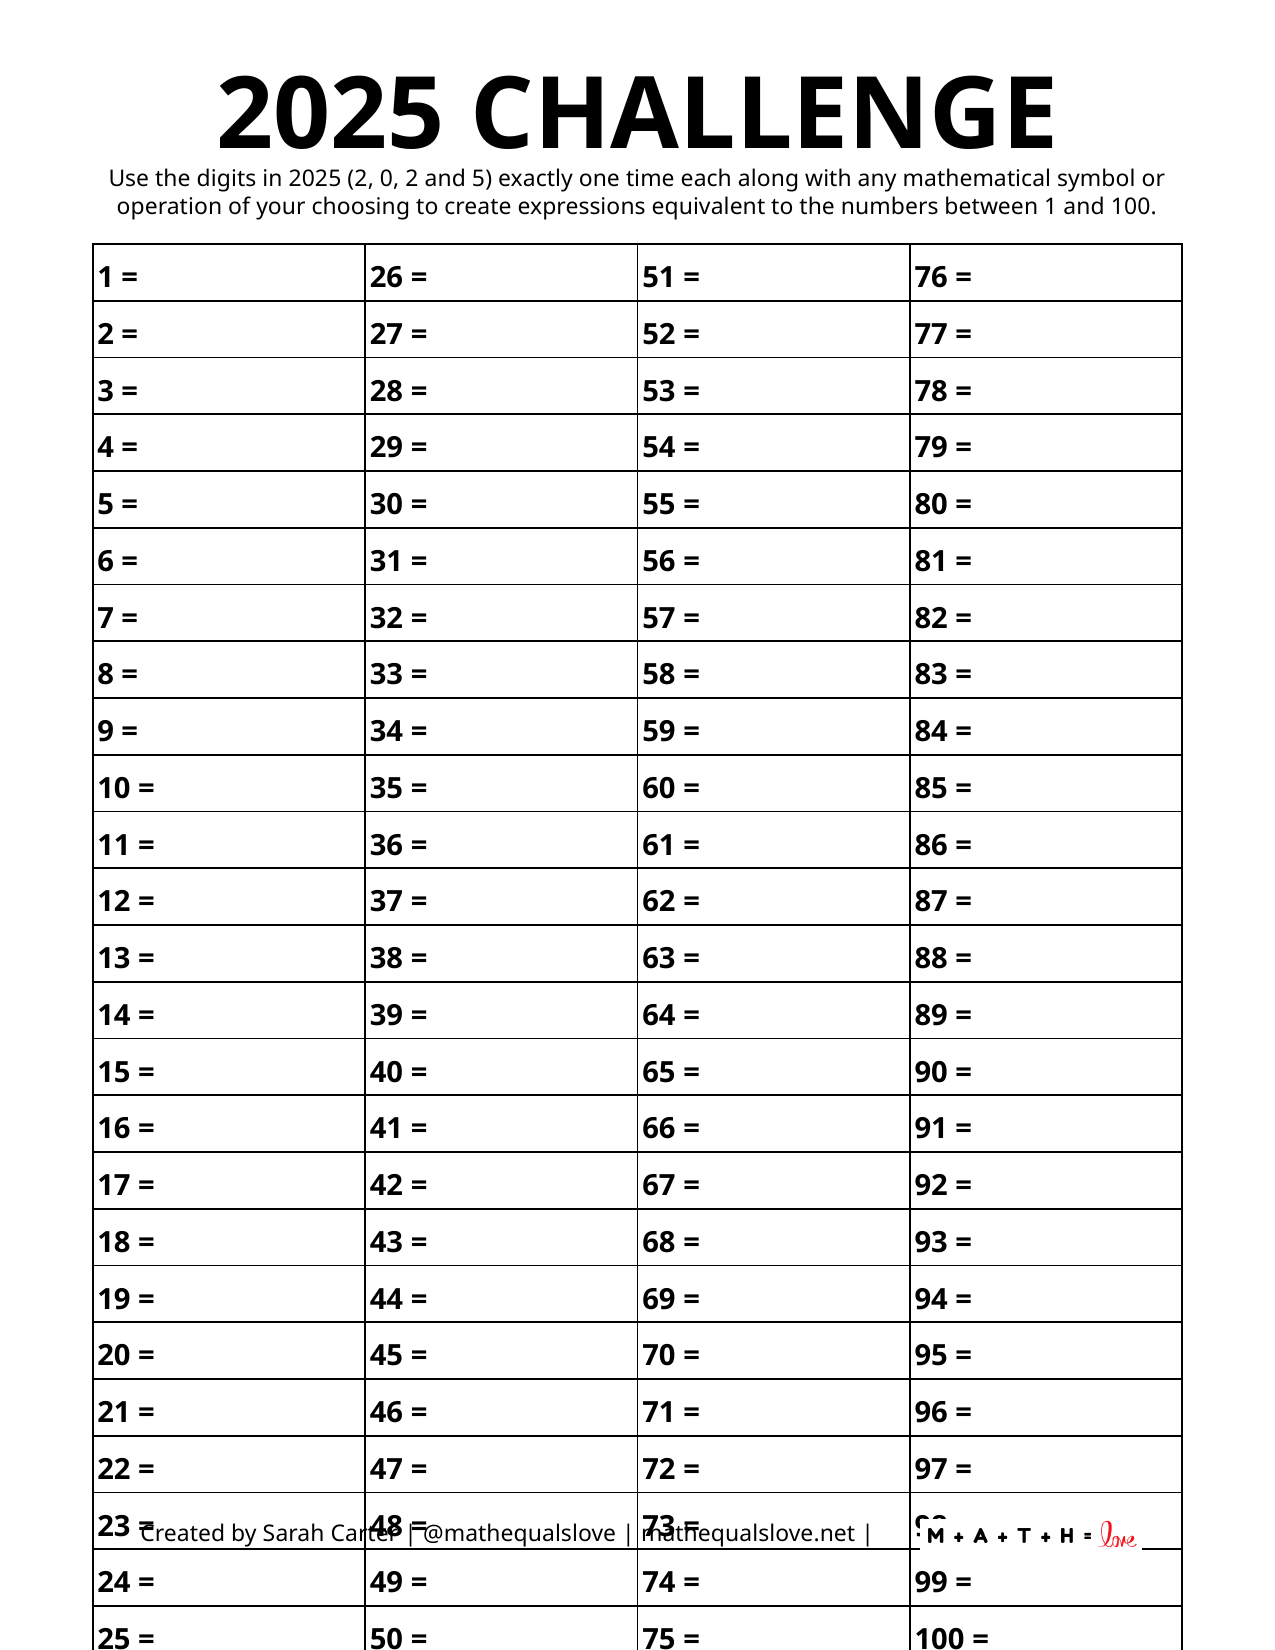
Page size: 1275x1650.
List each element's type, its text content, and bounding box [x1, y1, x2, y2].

table_cell 17 = [94, 1153, 264, 1208]
table_cell 33 = [366, 642, 637, 697]
table_cell 81 = [911, 529, 1181, 584]
table_header 51 = [638, 245, 909, 300]
table_cell 30 = [366, 472, 637, 527]
table_cell 29 = [366, 415, 637, 470]
table_cell 54 = [638, 415, 909, 470]
table_cell 15 = [94, 1039, 264, 1094]
table_cell 27 = [366, 302, 637, 357]
table_cell 4 = [94, 415, 364, 470]
table_cell 14 = [94, 983, 264, 1038]
table_cell 8 = [94, 642, 364, 697]
table_cell 9 = [94, 699, 364, 754]
table_cell 55 = [638, 472, 909, 527]
table_cell 80 = [911, 472, 1181, 527]
table_cell 25 = [94, 1607, 264, 1650]
table_cell 77 = [911, 302, 1181, 357]
table_cell 22 = [94, 1437, 264, 1492]
table_cell 12 = [94, 869, 264, 924]
table_cell 7 = [94, 585, 364, 640]
table_cell 11 = [94, 812, 264, 867]
table_cell 21 = [94, 1380, 264, 1435]
table_cell 53 = [638, 358, 909, 413]
table_cell 57 = [638, 585, 909, 640]
text_box [264, 700, 1275, 1650]
table_cell 16 = [94, 1096, 264, 1151]
table_cell 10 = [94, 756, 264, 811]
table_cell 20 = [94, 1323, 264, 1378]
table_cell 24 = [94, 1550, 264, 1605]
table_cell 79 = [911, 415, 1181, 470]
table_cell 82 = [911, 585, 1181, 640]
table_cell 2 = [94, 302, 364, 357]
table_cell 32 = [366, 585, 637, 640]
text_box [125, 1510, 1254, 1555]
table_cell 52 = [638, 302, 909, 357]
table_cell 56 = [638, 529, 909, 584]
table_cell 23 = [94, 1493, 264, 1548]
table_cell 5 = [94, 472, 364, 527]
table_header 76 = [911, 245, 1181, 300]
table_header 1 = [94, 245, 364, 300]
table_cell 13 = [94, 926, 264, 981]
table_cell 19 = [94, 1266, 264, 1321]
table_cell 83 = [911, 642, 1181, 697]
table_header 26 = [366, 245, 637, 300]
table_cell 18 = [94, 1210, 264, 1265]
table_cell 28 = [366, 358, 637, 413]
table_cell 78 = [911, 358, 1181, 413]
table_cell 58 = [638, 642, 909, 697]
table_cell 6 = [94, 529, 364, 584]
table_cell 31 = [366, 529, 637, 584]
table_cell 3 = [94, 358, 364, 413]
text_box Use the digits in 2025 (2, 0, 2 and 5) exactly one time each along with any mathematical symbol or operation of your choosing to create expressions equivalent to the numbers between 1 and 100. [74, 157, 1200, 244]
text_box 2025 CHALLENGE [72, 42, 1203, 158]
